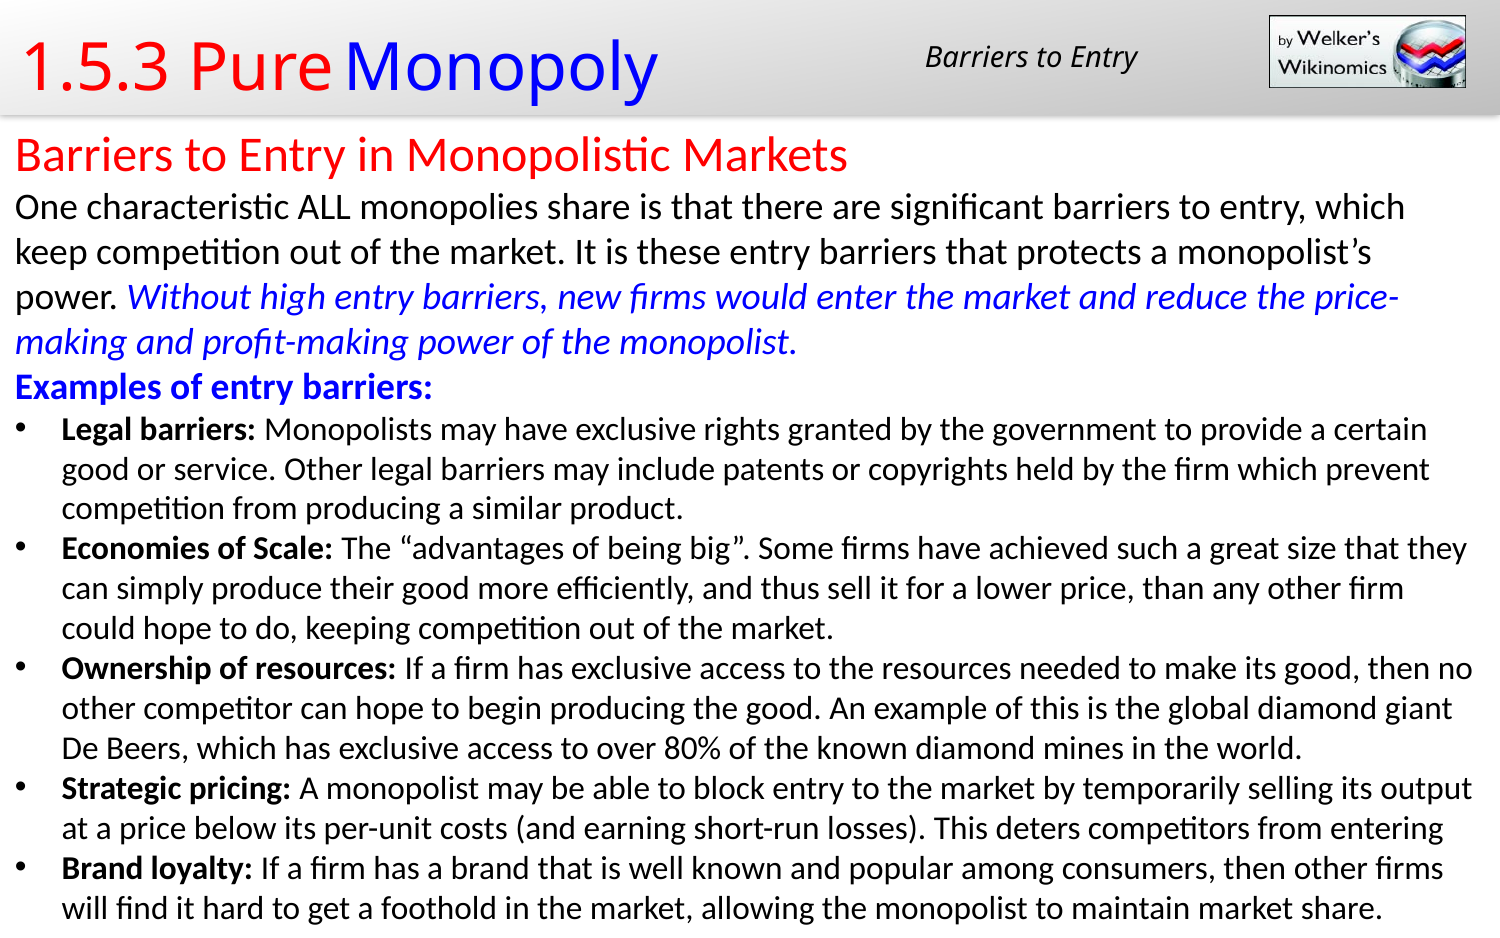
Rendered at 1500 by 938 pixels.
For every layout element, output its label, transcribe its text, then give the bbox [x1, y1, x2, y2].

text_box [0, 0, 1500, 115]
text_box Barriers to Entry in Monopolistic Markets One characteristic ALL monopolies share is that there are significant barriers to entry, which keep competition out of the market. It is these entry barriers that protects a monopolist’s power. Without high entry barriers, new firms would enter the market and reduce the price-making and profit-making power of the monopolist. Examples of entry barriers: Legal barriers: Monopolists may have exclusive rights granted by the government to provide a certain good or service. Other legal barriers may include patents or copyrights held by the firm which prevent competition from producing a similar product. Economies of Scale: The “advantages of being big”. Some firms have achieved such a great size that they can simply produce their good more efficiently, and thus sell it for a lower price, than any other firm could hope to do, keeping competition out of the market. Ownership of resources: If a firm has exclusive access to the resources needed to make its good, then no other competitor can hope to begin producing the good. An example of this is the global diamond giant De Beers, which has exclusive access to over 80% of the known diamond mines in the world. Strategic pricing: A monopolist may be able to block entry to the market by temporarily selling its output at a price below its per-unit costs (and earning short-run losses). This deters competitors from entering Brand loyalty: If a firm has a brand that is well known and popular among consumers, then other firms will find it hard to get a foothold in the market, allowing the monopolist to maintain market share. [0, 123, 1500, 934]
